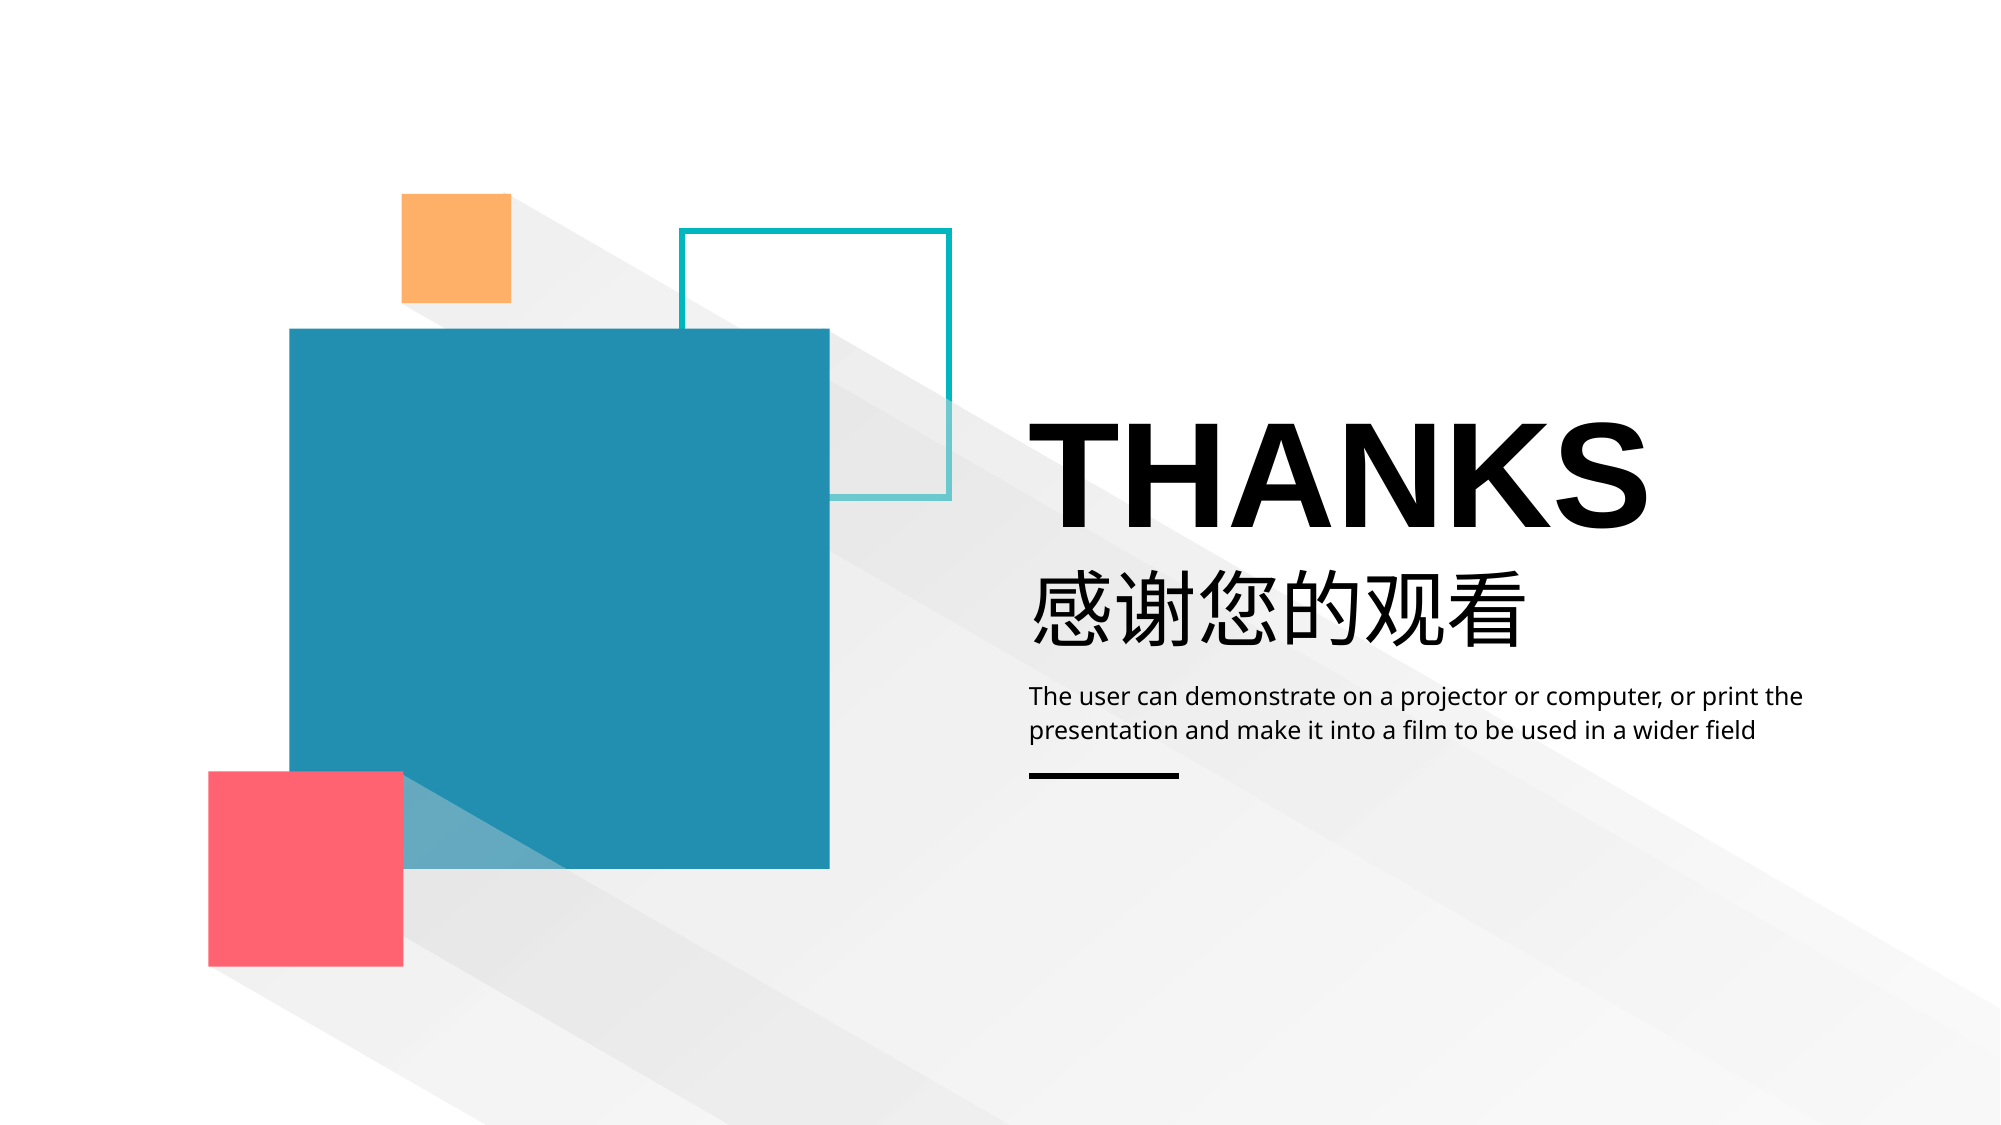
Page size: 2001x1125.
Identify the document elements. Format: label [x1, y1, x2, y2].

text_box [289, 328, 2000, 771]
text_box [139, 771, 2000, 1125]
text_box [290, 193, 2000, 328]
